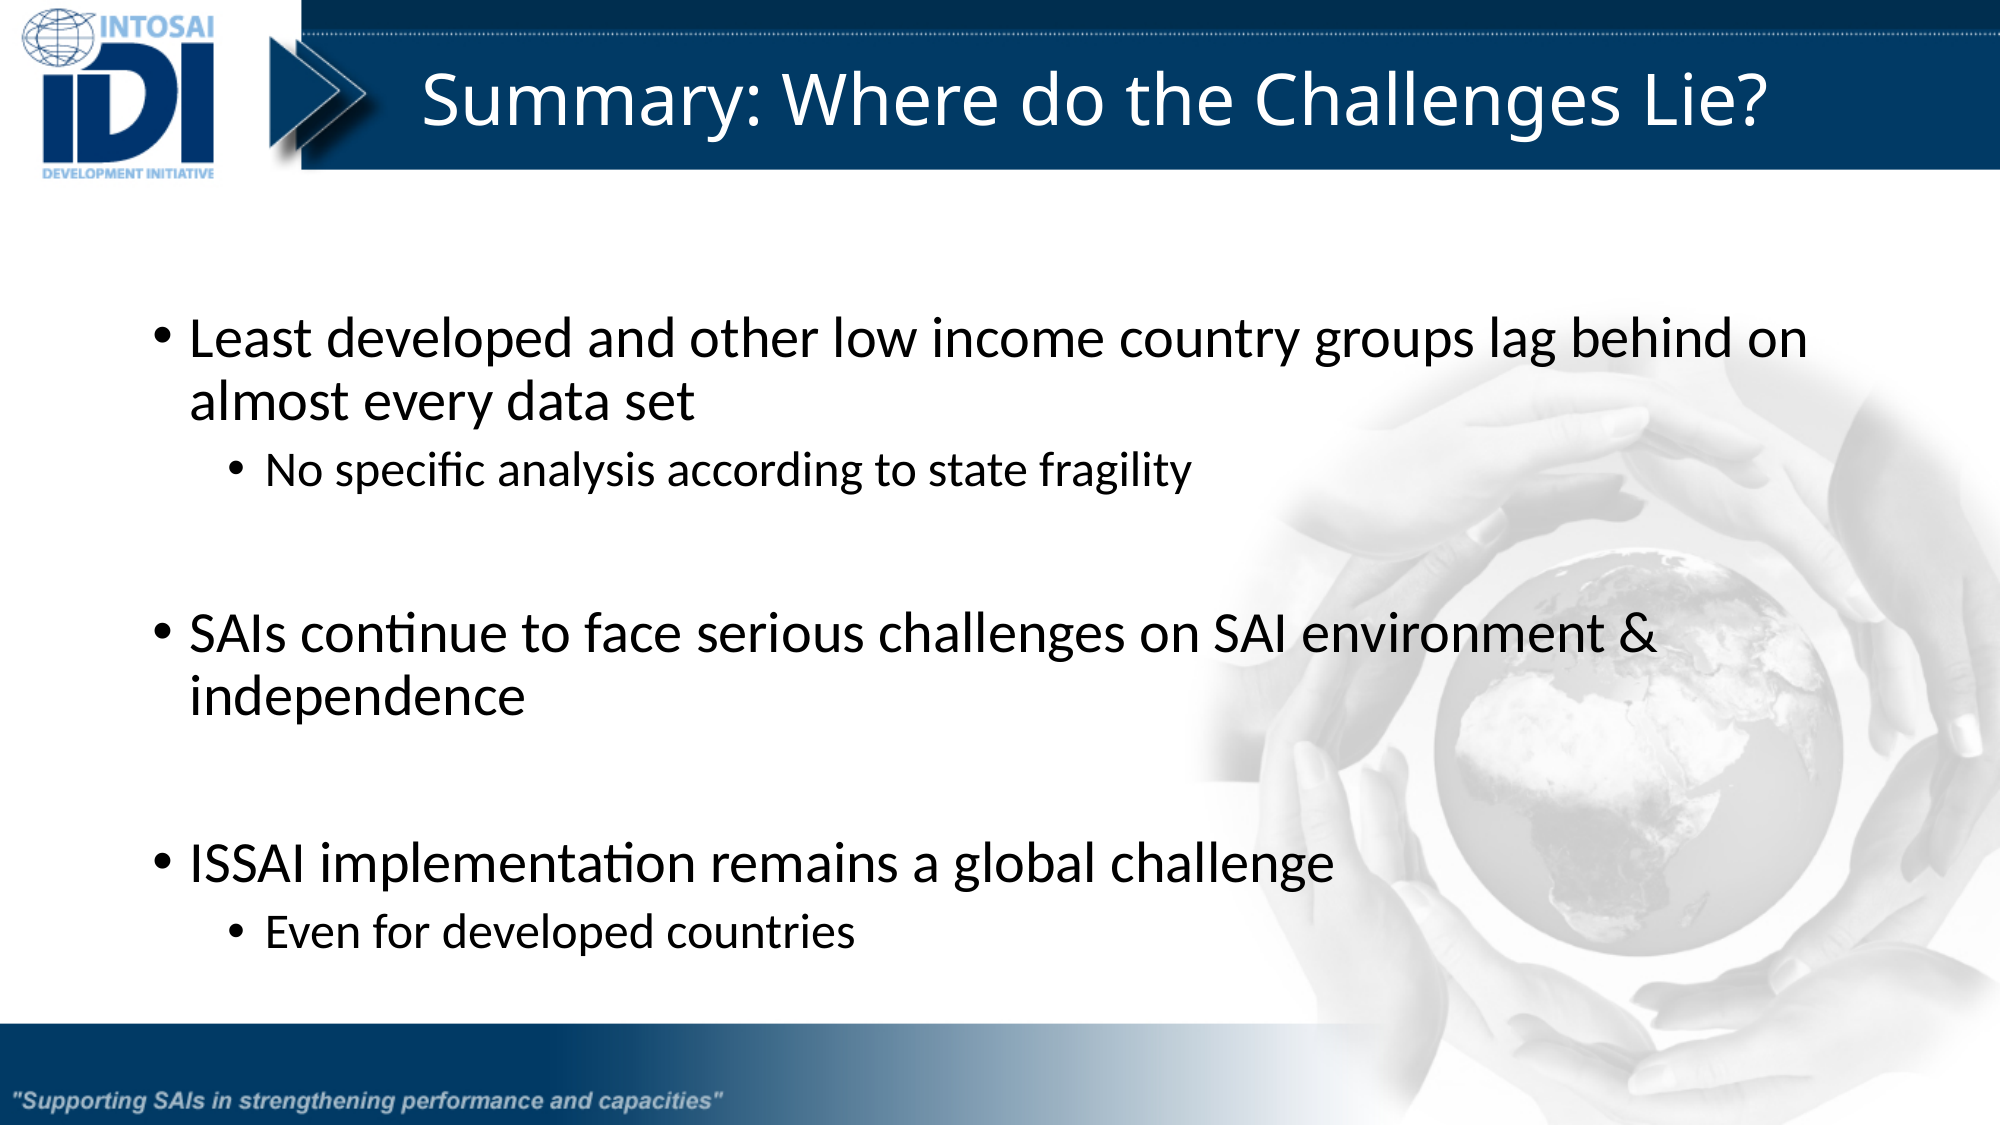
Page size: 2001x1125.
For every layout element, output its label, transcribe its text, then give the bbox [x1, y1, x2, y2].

title Summary: Where do the Challenges Lie? [406, 49, 1863, 156]
picture [0, 0, 2000, 1125]
list Least developed and other low income country groups lag behind on almost every data set No specific analysis according to state fragility SAIs continue to face serious challenges on SAI environment & independence ISSAI implementation remains a global challenge Even for developed countries [137, 299, 1863, 1014]
